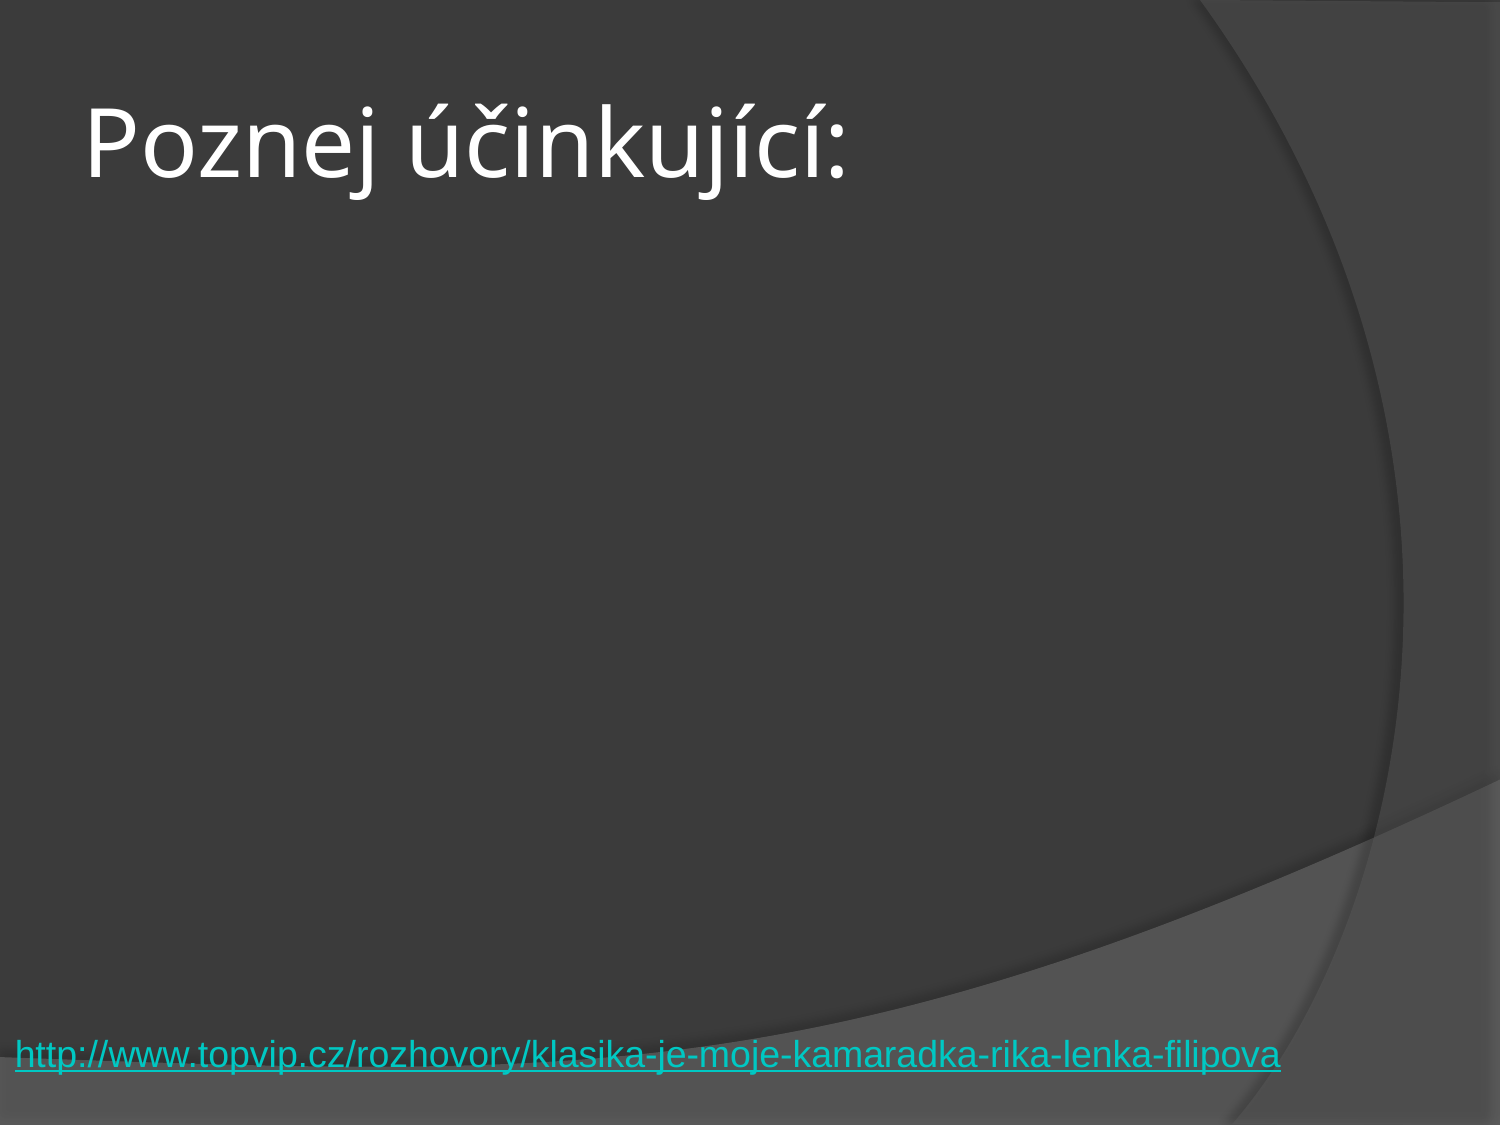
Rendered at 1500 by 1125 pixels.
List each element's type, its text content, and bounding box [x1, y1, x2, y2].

text_box http://www.topvip.cz/rozhovory/klasika-je-moje-kamaradka-rika-lenka-filipova [0, 1023, 1500, 1083]
title Poznej účinkující: [75, 45, 1300, 233]
